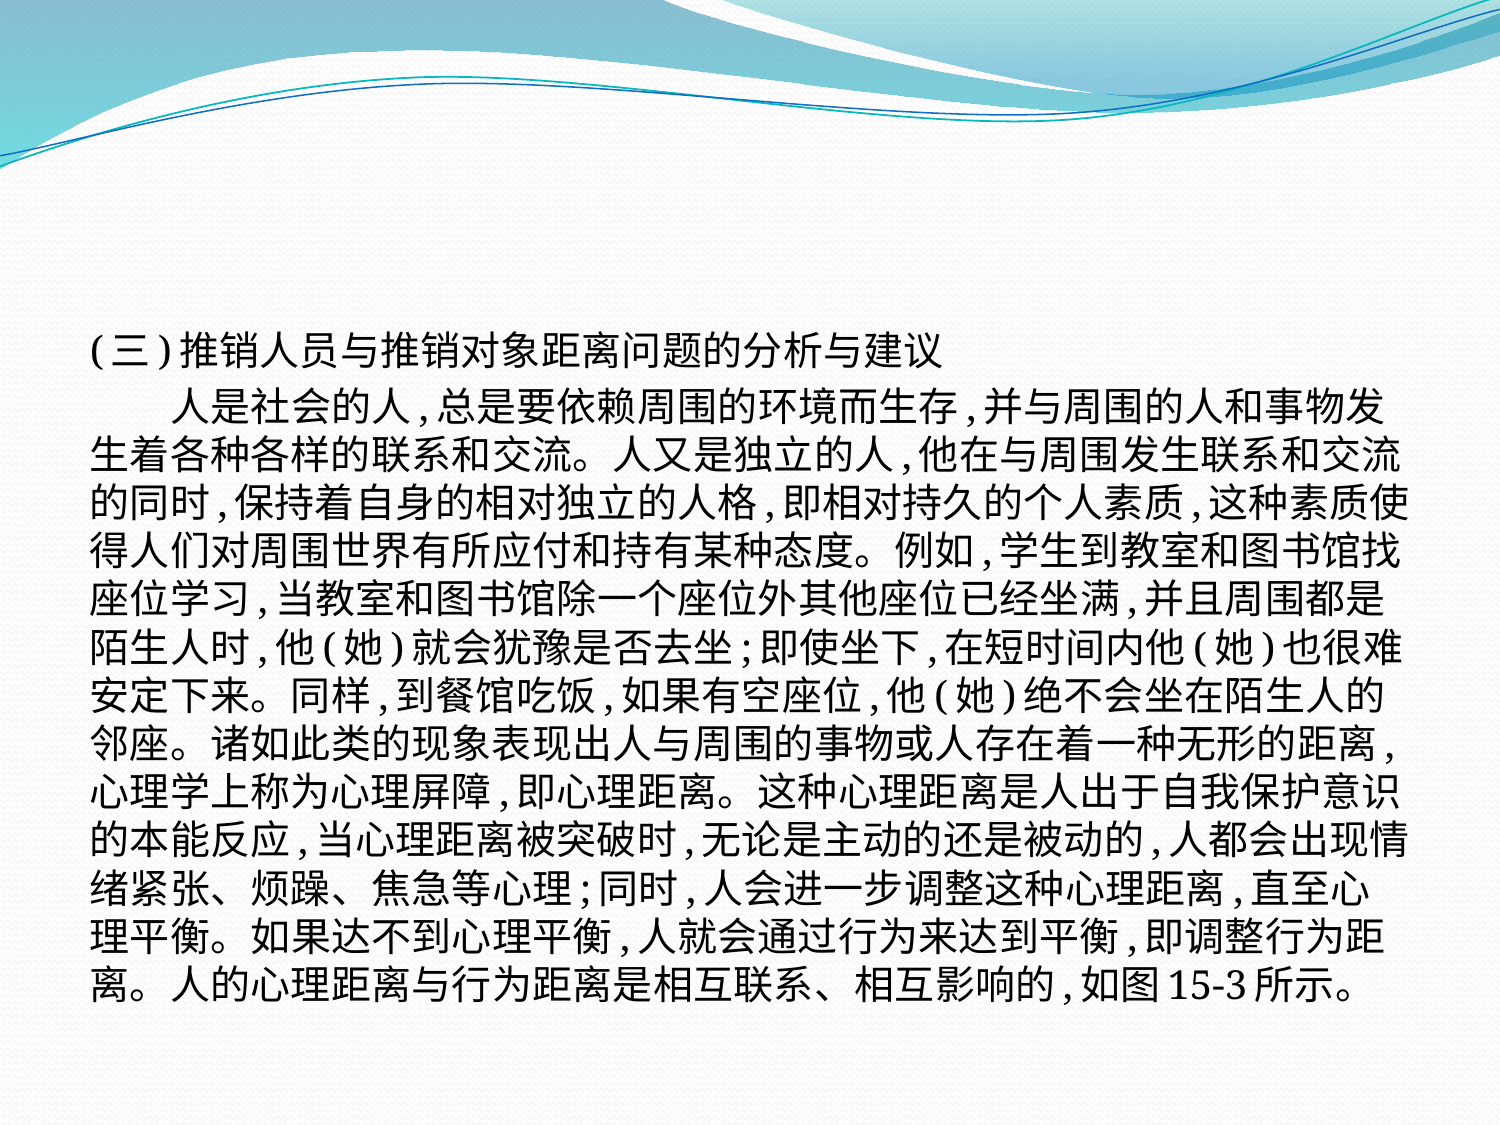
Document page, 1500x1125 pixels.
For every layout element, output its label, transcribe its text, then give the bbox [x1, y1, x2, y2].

list (三)推销人员与推销对象距离问题的分析与建议 人是社会的人,总是要依赖周围的环境而生存,并与周围的人和事物发生着各种各样的联系和交流。人又是独立的人,他在与周围发生联系和交流的同时,保持着自身的相对独立的人格,即相对持久的个人素质,这种素质使得人们对周围世界有所应付和持有某种态度。例如,学生到教室和图书馆找座位学习,当教室和图书馆除一个座位外其他座位已经坐满,并且周围都是陌生人时,他(她)就会犹豫是否去坐;即使坐下,在短时间内他(她)也很难安定下来。同样,到餐馆吃饭,如果有空座位,他(她)绝不会坐在陌生人的邻座。诸如此类的现象表现出人与周围的事物或人存在着一种无形的距离,心理学上称为心理屏障,即心理距离。这种心理距离是人出于自我保护意识的本能反应,当心理距离被突破时,无论是主动的还是被动的,人都会出现情绪紧张、烦躁、焦急等心理;同时,人会进一步调整这种心理距离,直至心理平衡。如果达不到心理平衡,人就会通过行为来达到平衡,即调整行为距离。人的心理距离与行为距离是相互联系、相互影响的,如图15-3所示。 [75, 317, 1425, 1038]
